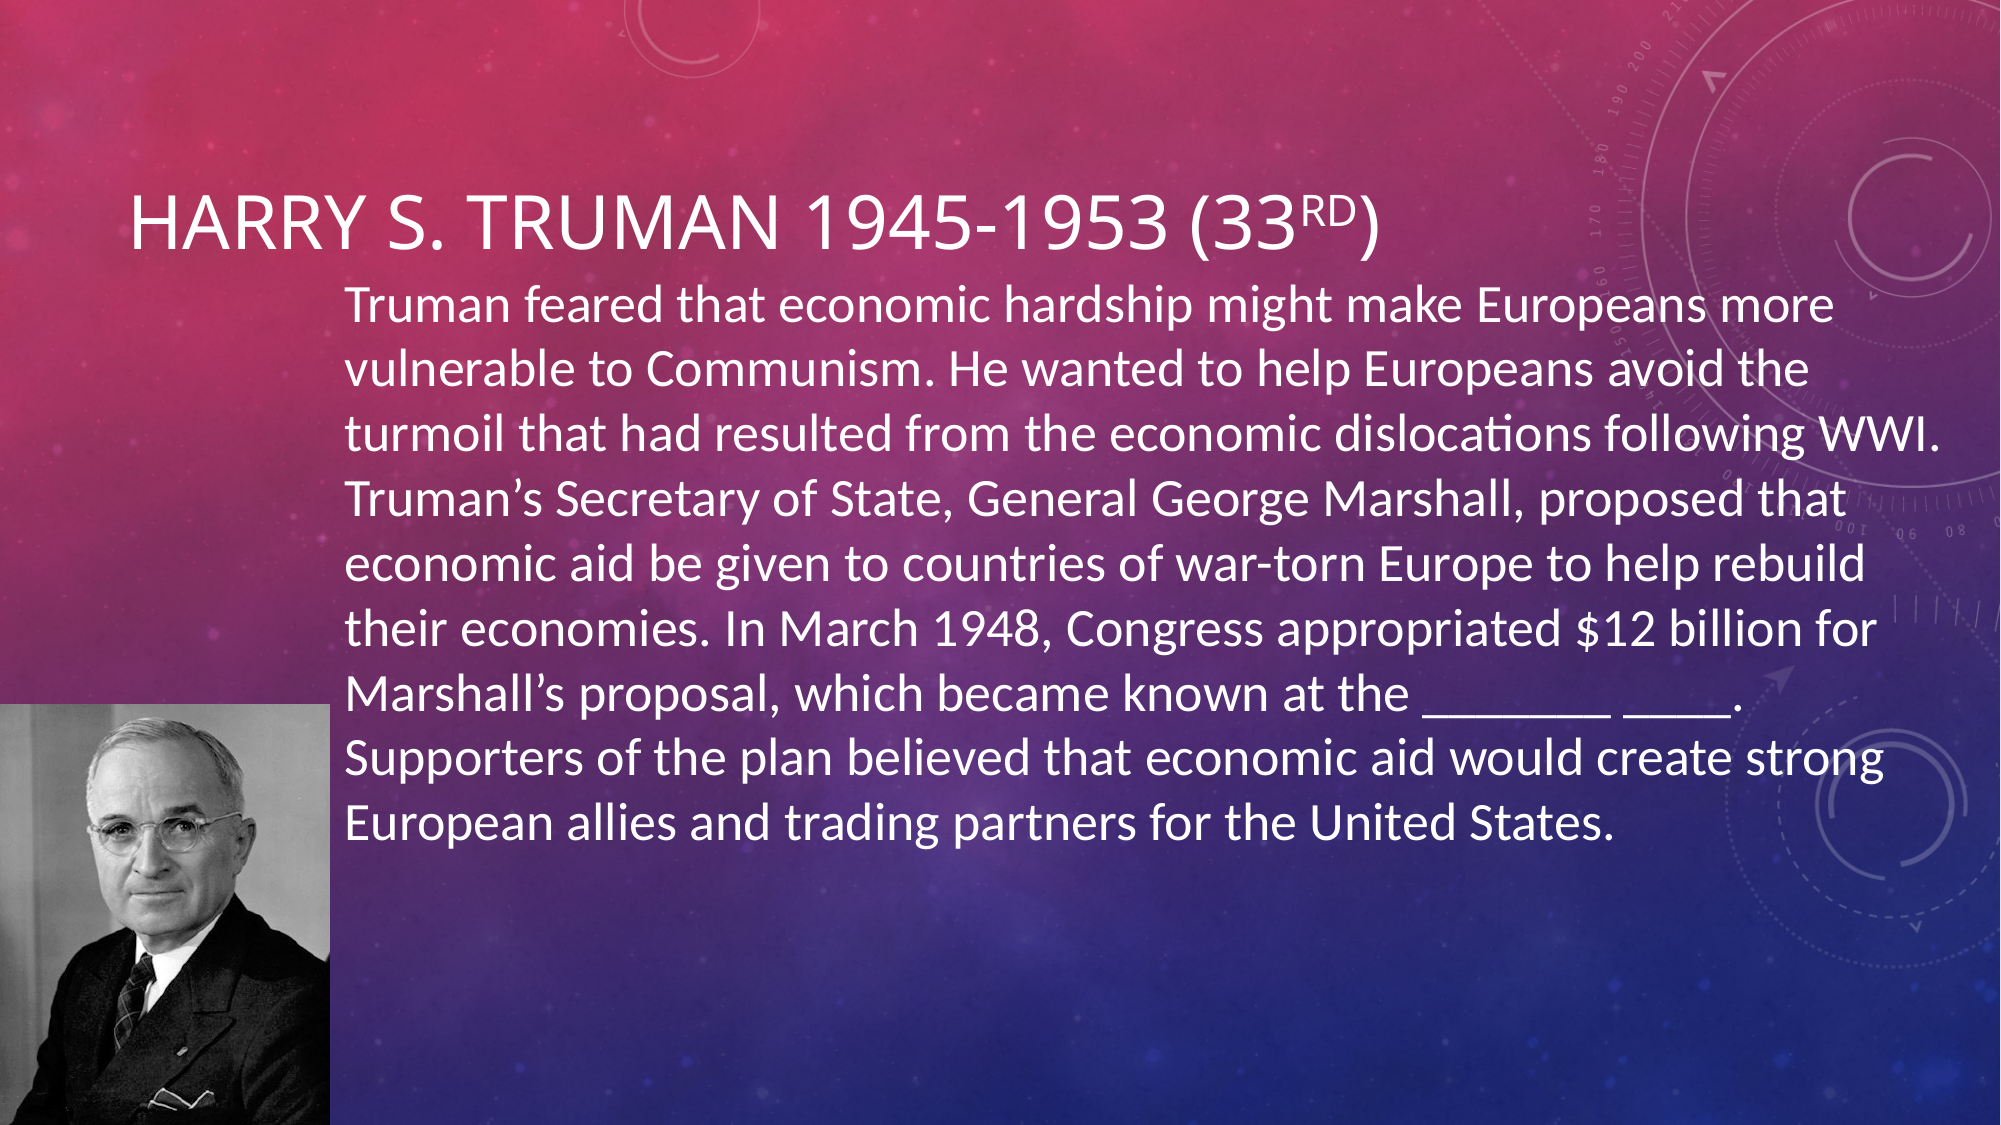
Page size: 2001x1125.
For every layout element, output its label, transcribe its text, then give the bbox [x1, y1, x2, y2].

list Truman feared that economic hardship might make Europeans more vulnerable to Communism. He wanted to help Europeans avoid the turmoil that had resulted from the economic dislocations following WWI. Truman’s Secretary of State, General George Marshall, proposed that economic aid be given to countries of war-torn Europe to help rebuild their economies. In March 1948, Congress appropriated $12 billion for Marshall’s proposal, which became known at the _______ ____. Supporters of the plan believed that economic aid would create strong European allies and trading partners for the United States. [329, 260, 1992, 860]
picture [0, 0, 2001, 1125]
title Harry s. Truman 1945-1953 (33rd) [112, 99, 1775, 339]
